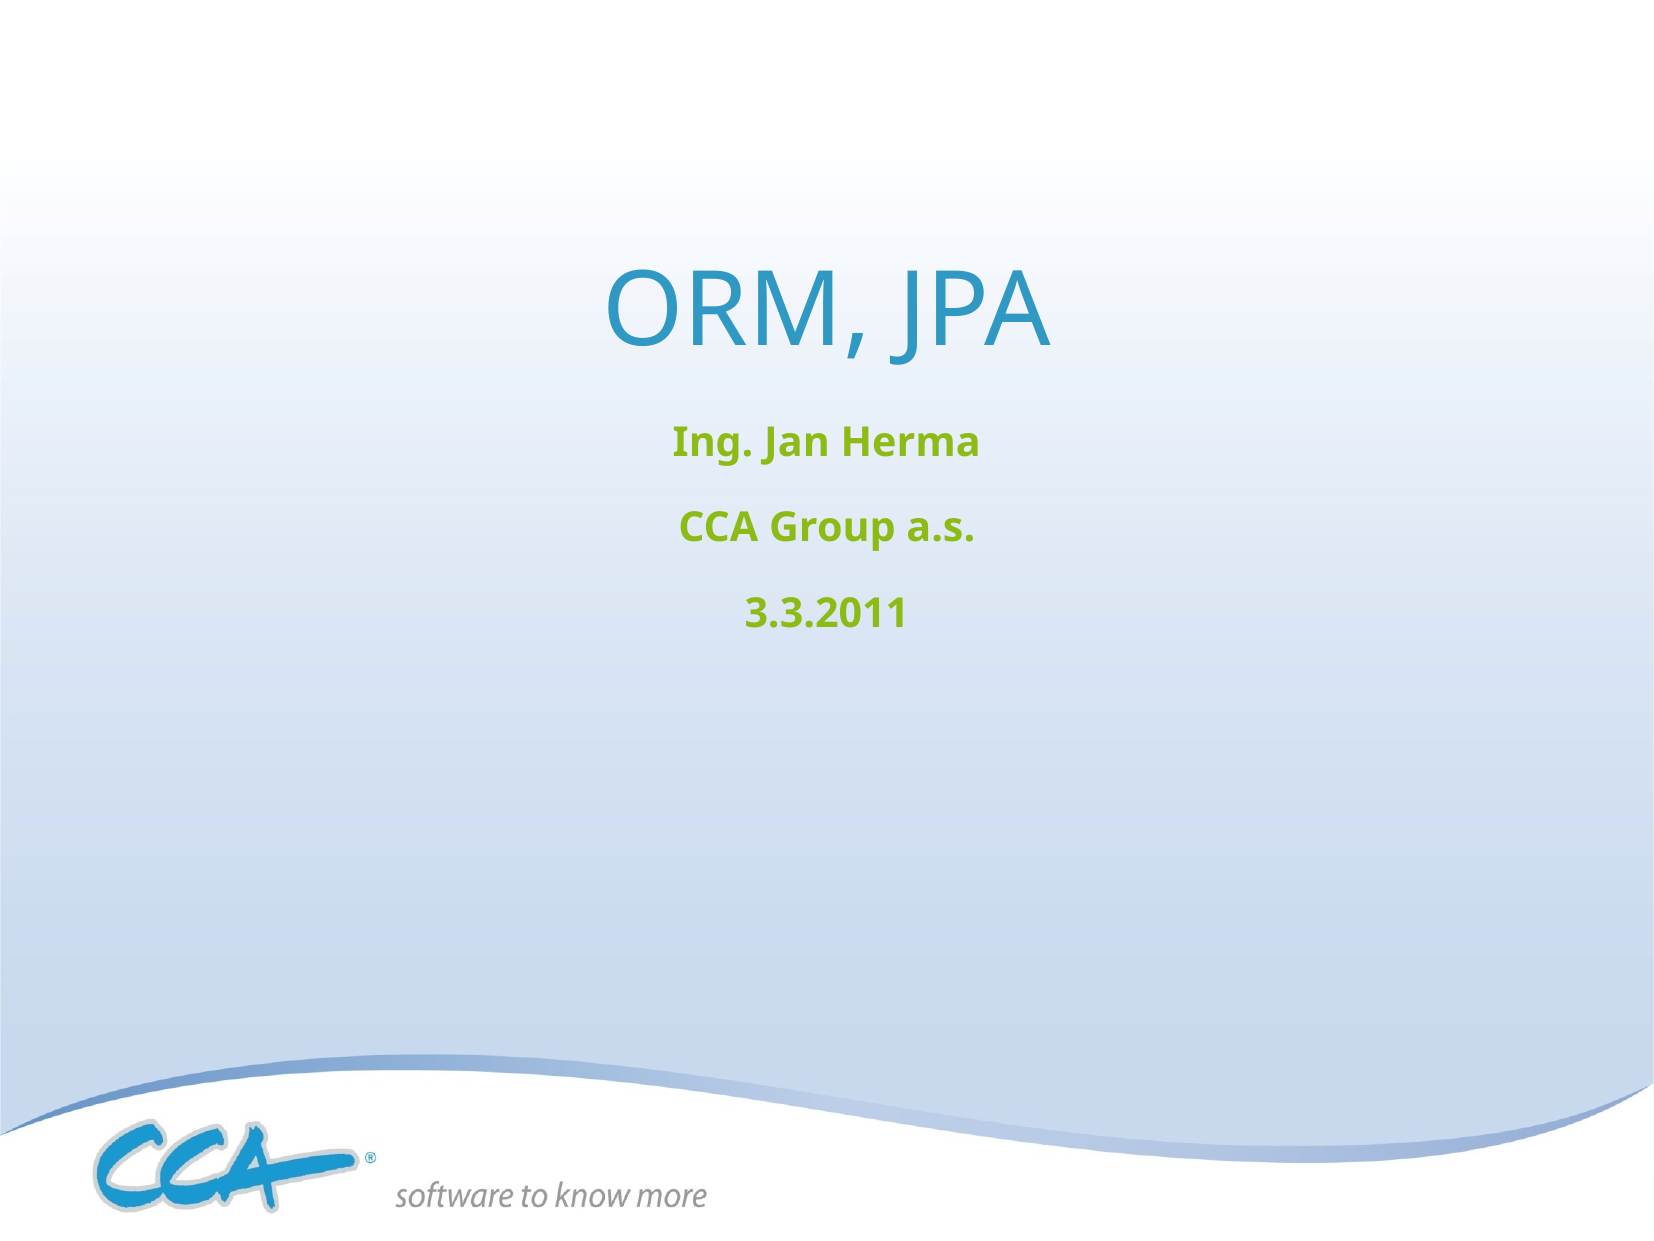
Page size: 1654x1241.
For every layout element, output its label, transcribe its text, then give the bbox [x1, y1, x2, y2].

subtitle Ing. Jan Herma CCA Group a.s. 3.3.2011 [248, 407, 1406, 647]
picture [0, 0, 1654, 1240]
title ORM, JPA [124, 221, 1530, 386]
